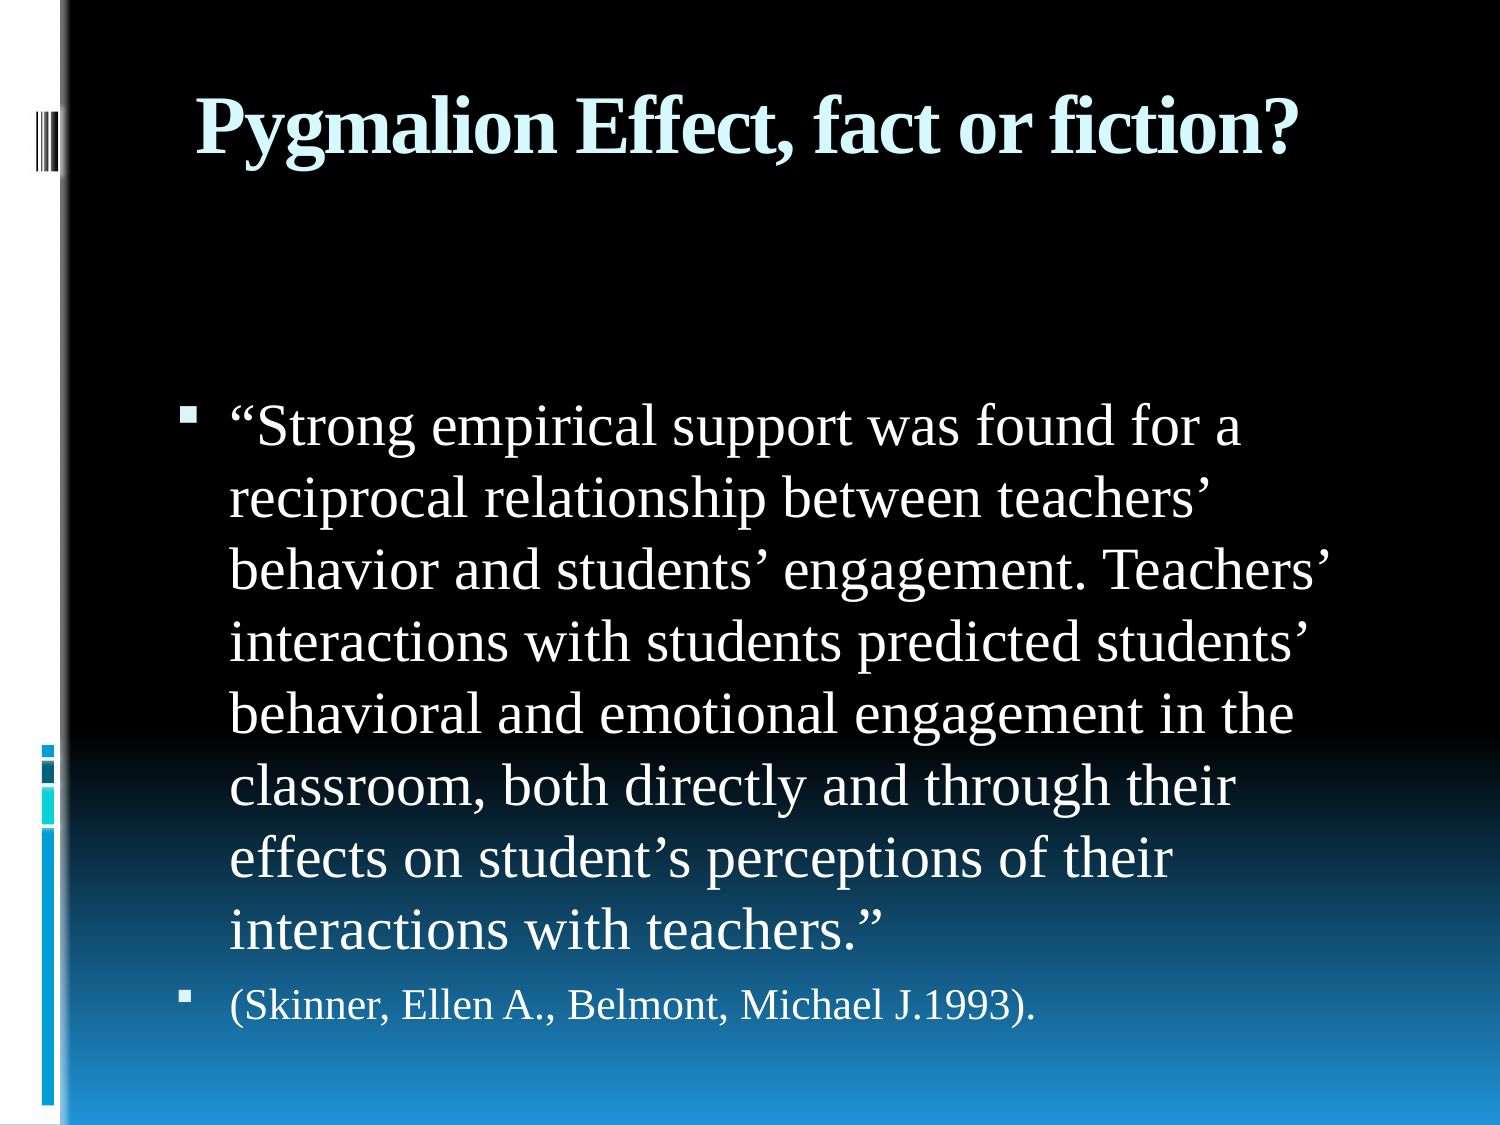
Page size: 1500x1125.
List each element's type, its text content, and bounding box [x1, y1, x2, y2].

list “Strong empirical support was found for a reciprocal relationship between teachers’ behavior and students’ engagement. Teachers’ interactions with students predicted students’ behavioral and emotional engagement in the classroom, both directly and through their effects on student’s perceptions of their interactions with teachers.” (Skinner, Ellen A., Belmont, Michael J.1993). [150, 292, 1425, 1043]
title Pygmalion Effect, fact or fiction? [75, 62, 1425, 250]
